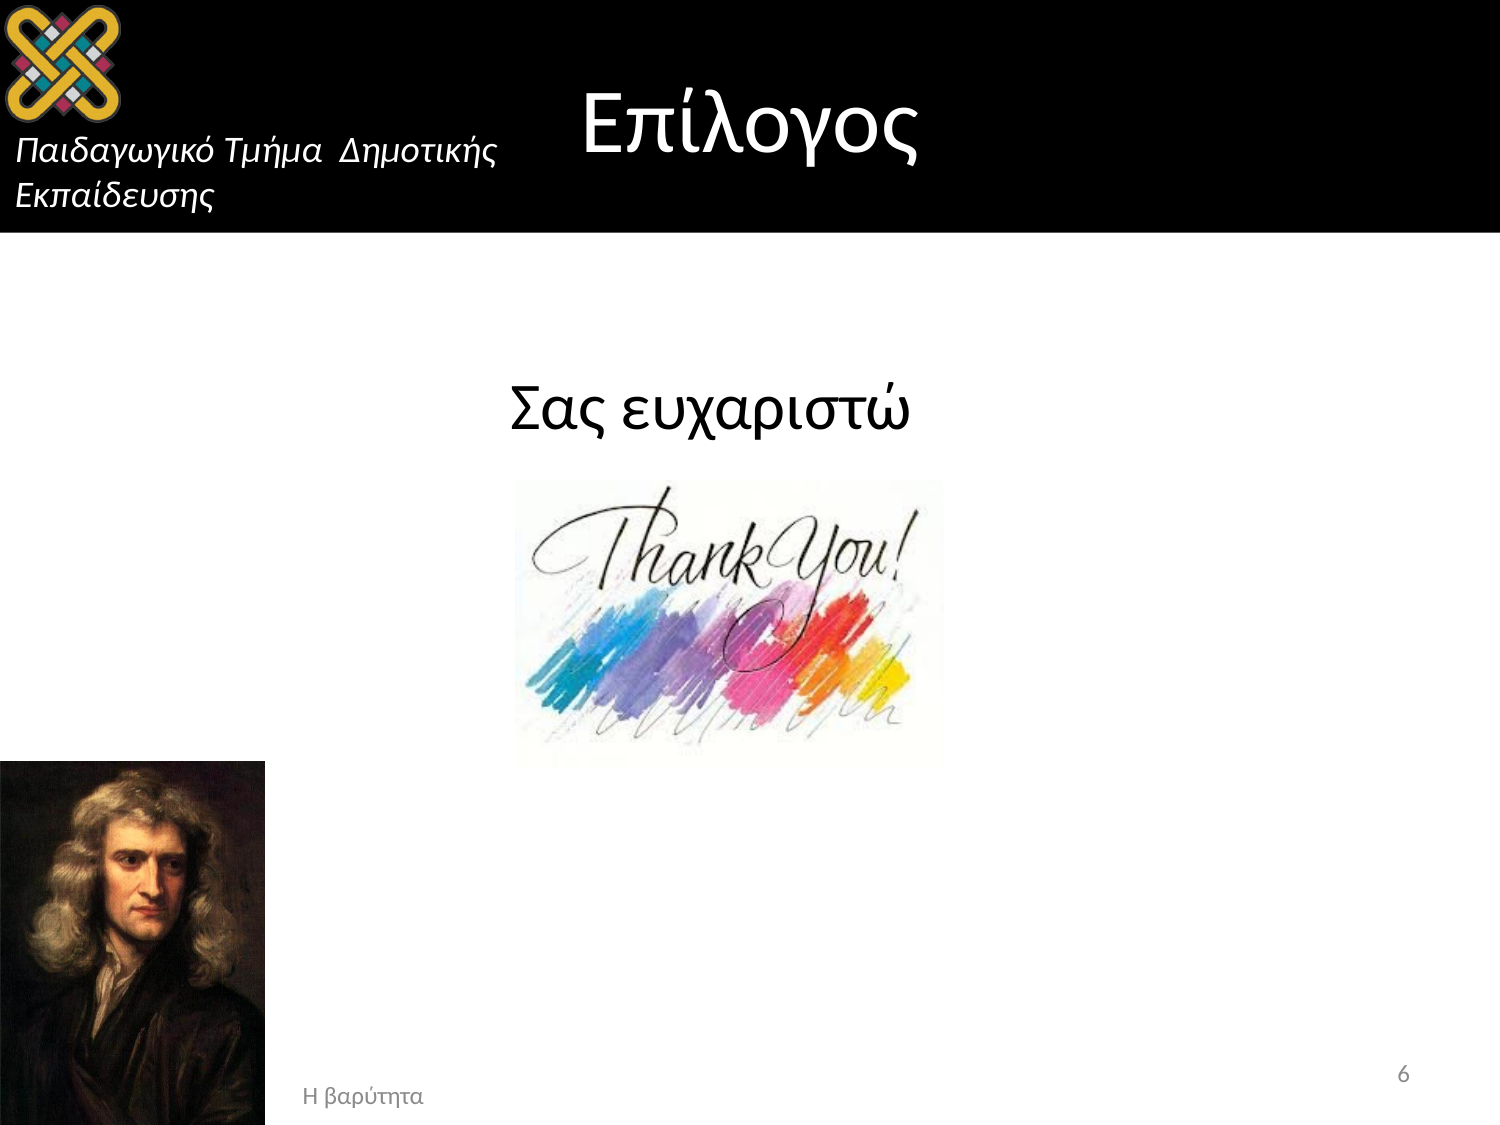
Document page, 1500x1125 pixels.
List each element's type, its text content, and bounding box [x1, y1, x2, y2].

picture [0, 0, 126, 126]
footer Η βαρύτητα [268, 1065, 604, 1125]
text_box Παιδαγωγικό Τμήμα Δημοτικής Εκπαίδευσης [0, 117, 551, 222]
picture [0, 761, 265, 1125]
picture [515, 480, 944, 769]
slide_number 6 [1074, 1042, 1425, 1103]
list Σας ευχαριστώ [75, 262, 1425, 1005]
title Επίλογος [0, 0, 1500, 233]
